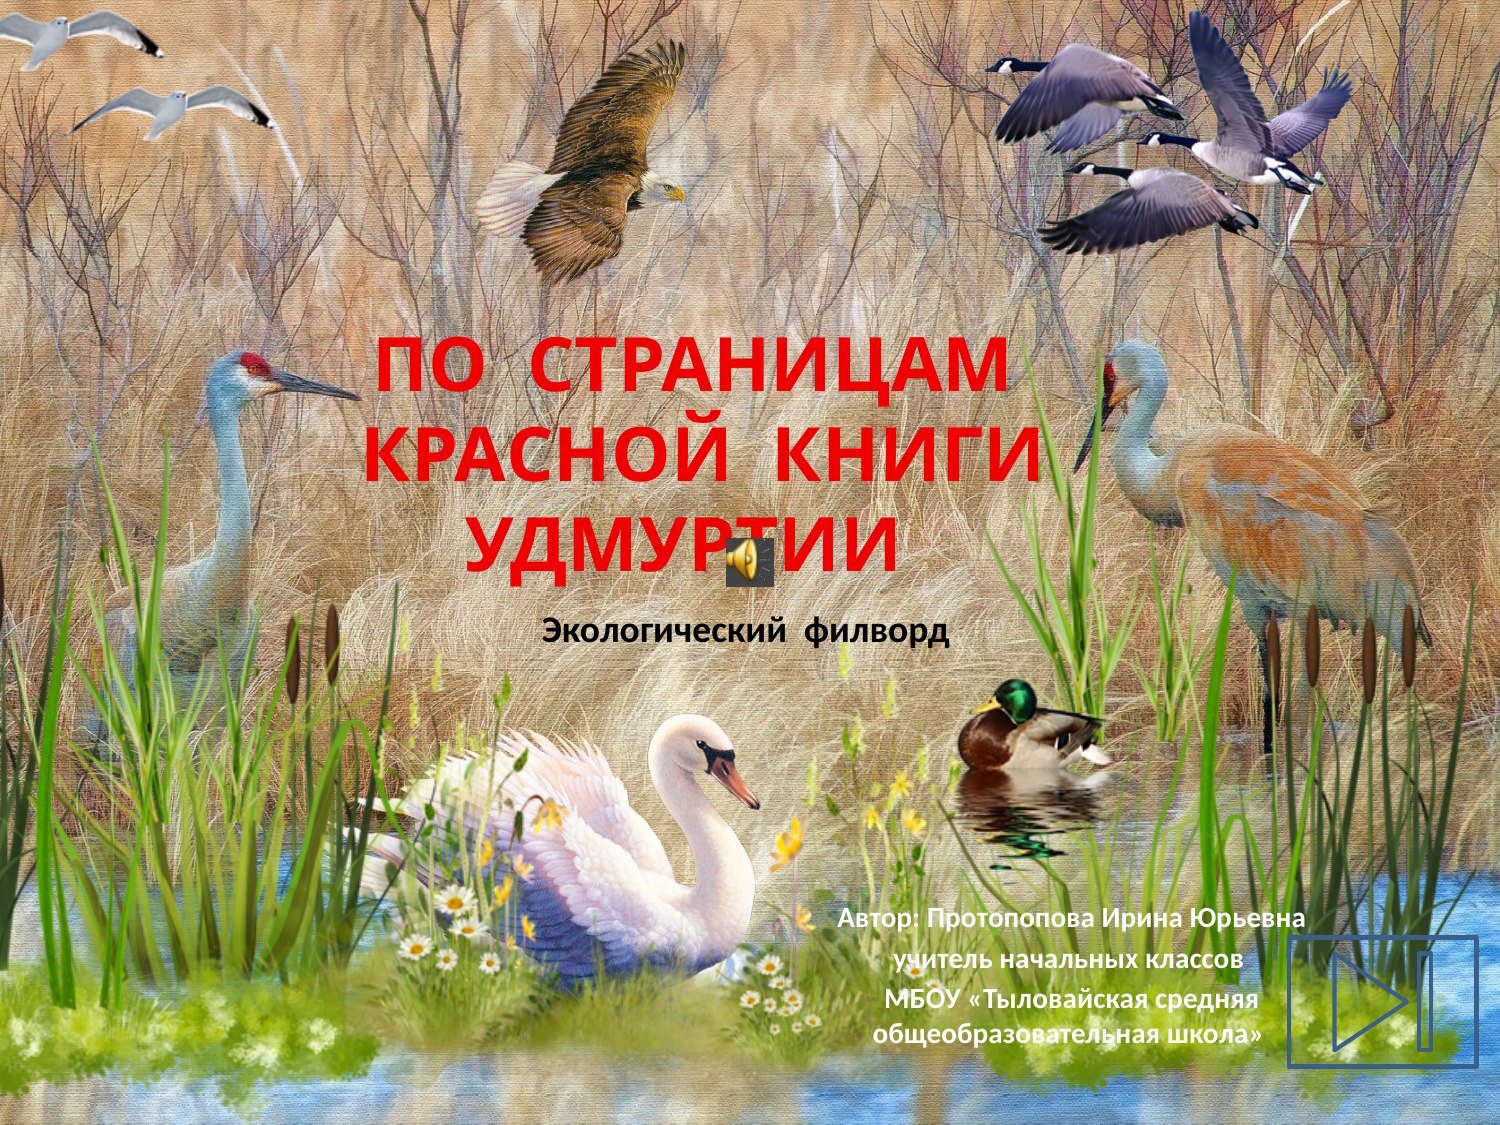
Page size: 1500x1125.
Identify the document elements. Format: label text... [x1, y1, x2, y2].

title ПО СТРАНИЦАМ КРАСНОЙ КНИГИ УДМУРТИИ [292, 292, 1114, 610]
subtitle Автор: Протопопова Ирина Юрьевна учитель начальных классов МБОУ «Тыловайская средняя общеобразовательная школа» [738, 890, 1400, 1079]
text_box [1287, 935, 1479, 1069]
text_box Экологический филворд [374, 597, 1125, 703]
picture [0, 0, 1500, 1125]
